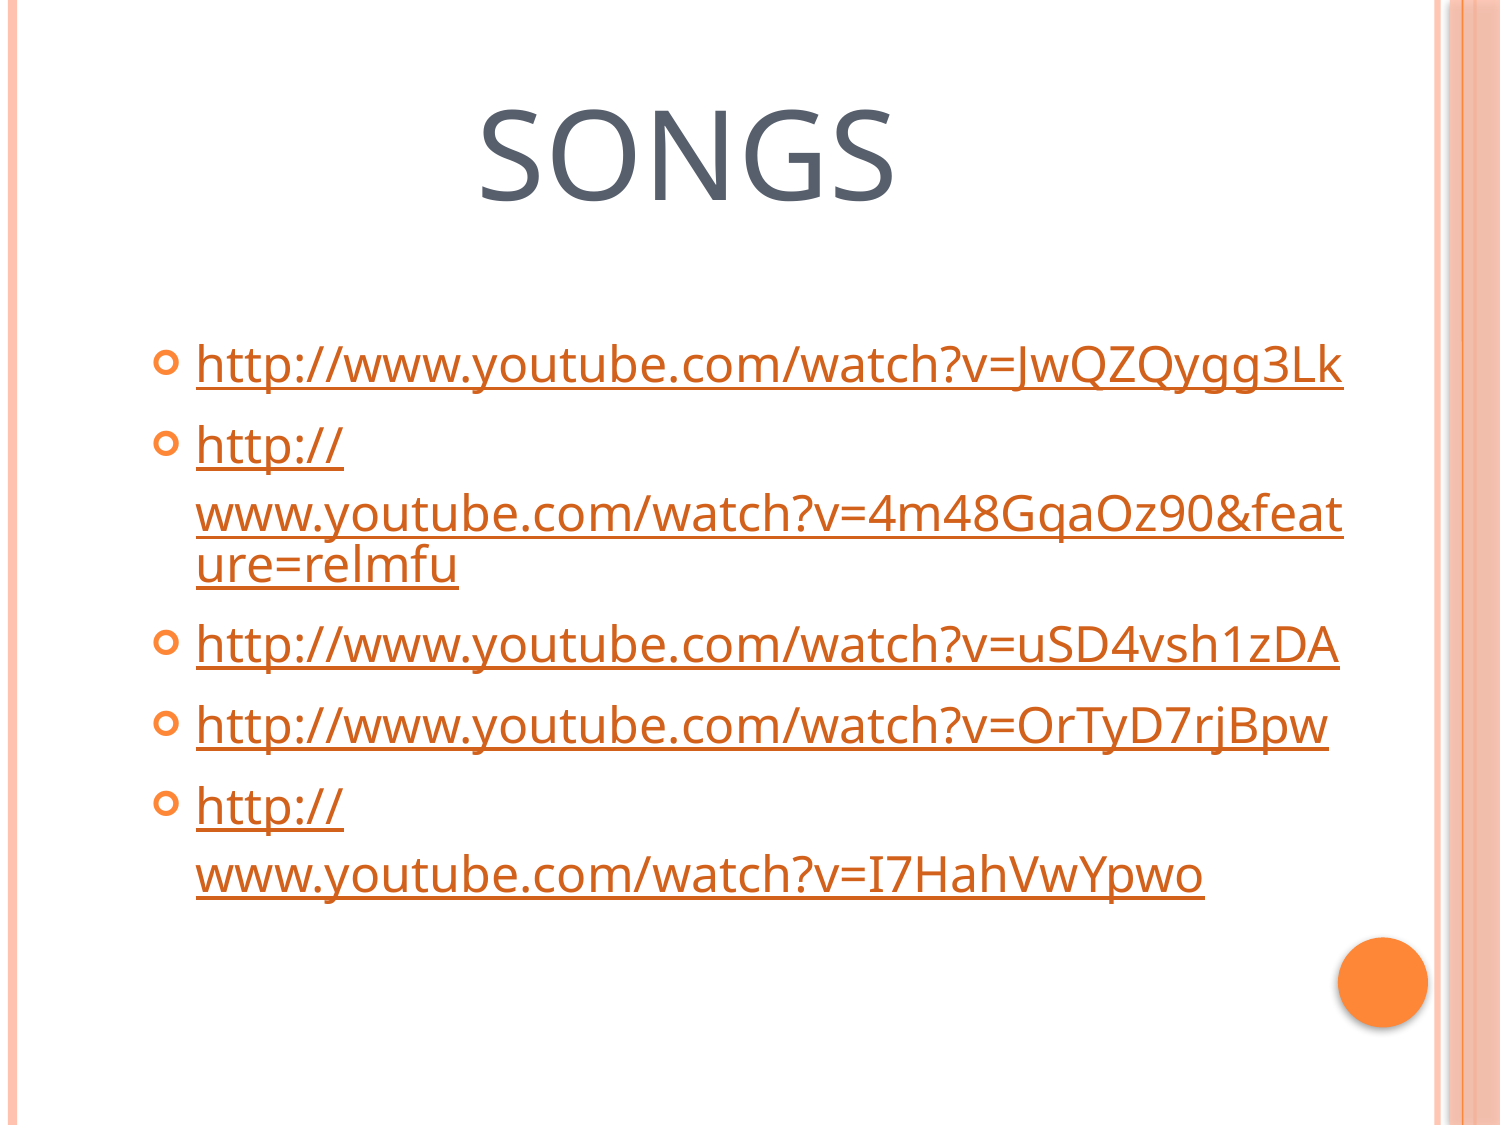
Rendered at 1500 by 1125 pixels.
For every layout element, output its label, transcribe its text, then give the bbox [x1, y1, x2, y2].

title Songs [75, 45, 1300, 233]
list http://www.youtube.com/watch?v=JwQZQygg3Lk http://www.youtube.com/watch?v=4m48GqaOz90&feature=relmfu http://www.youtube.com/watch?v=uSD4vsh1zDA http://www.youtube.com/watch?v=OrTyD7rjBpw http://www.youtube.com/watch?v=I7HahVwYpwo [135, 325, 1361, 1125]
